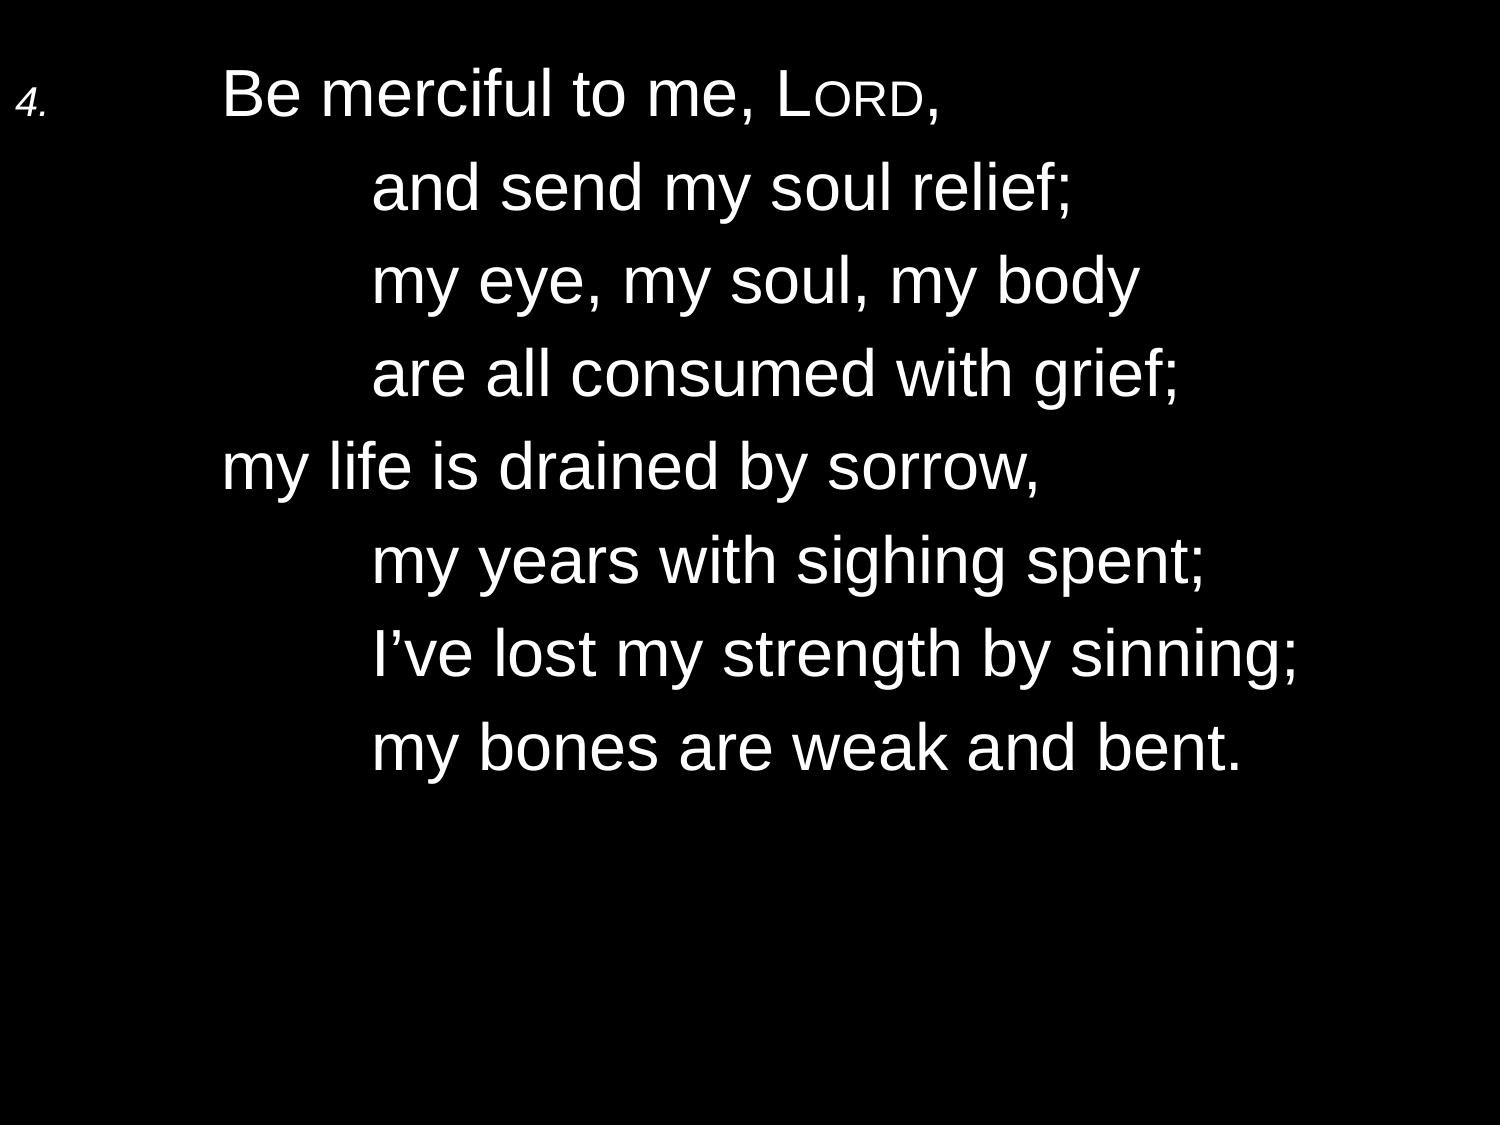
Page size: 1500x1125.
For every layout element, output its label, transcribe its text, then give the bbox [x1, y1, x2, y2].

list 4. Be merciful to me, Lord, and send my soul relief; my eye, my soul, my body are all consumed with grief; my life is drained by sorrow, my years with sighing spent; I’ve lost my strength by sinning; my bones are weak and bent. [0, 42, 1500, 1047]
